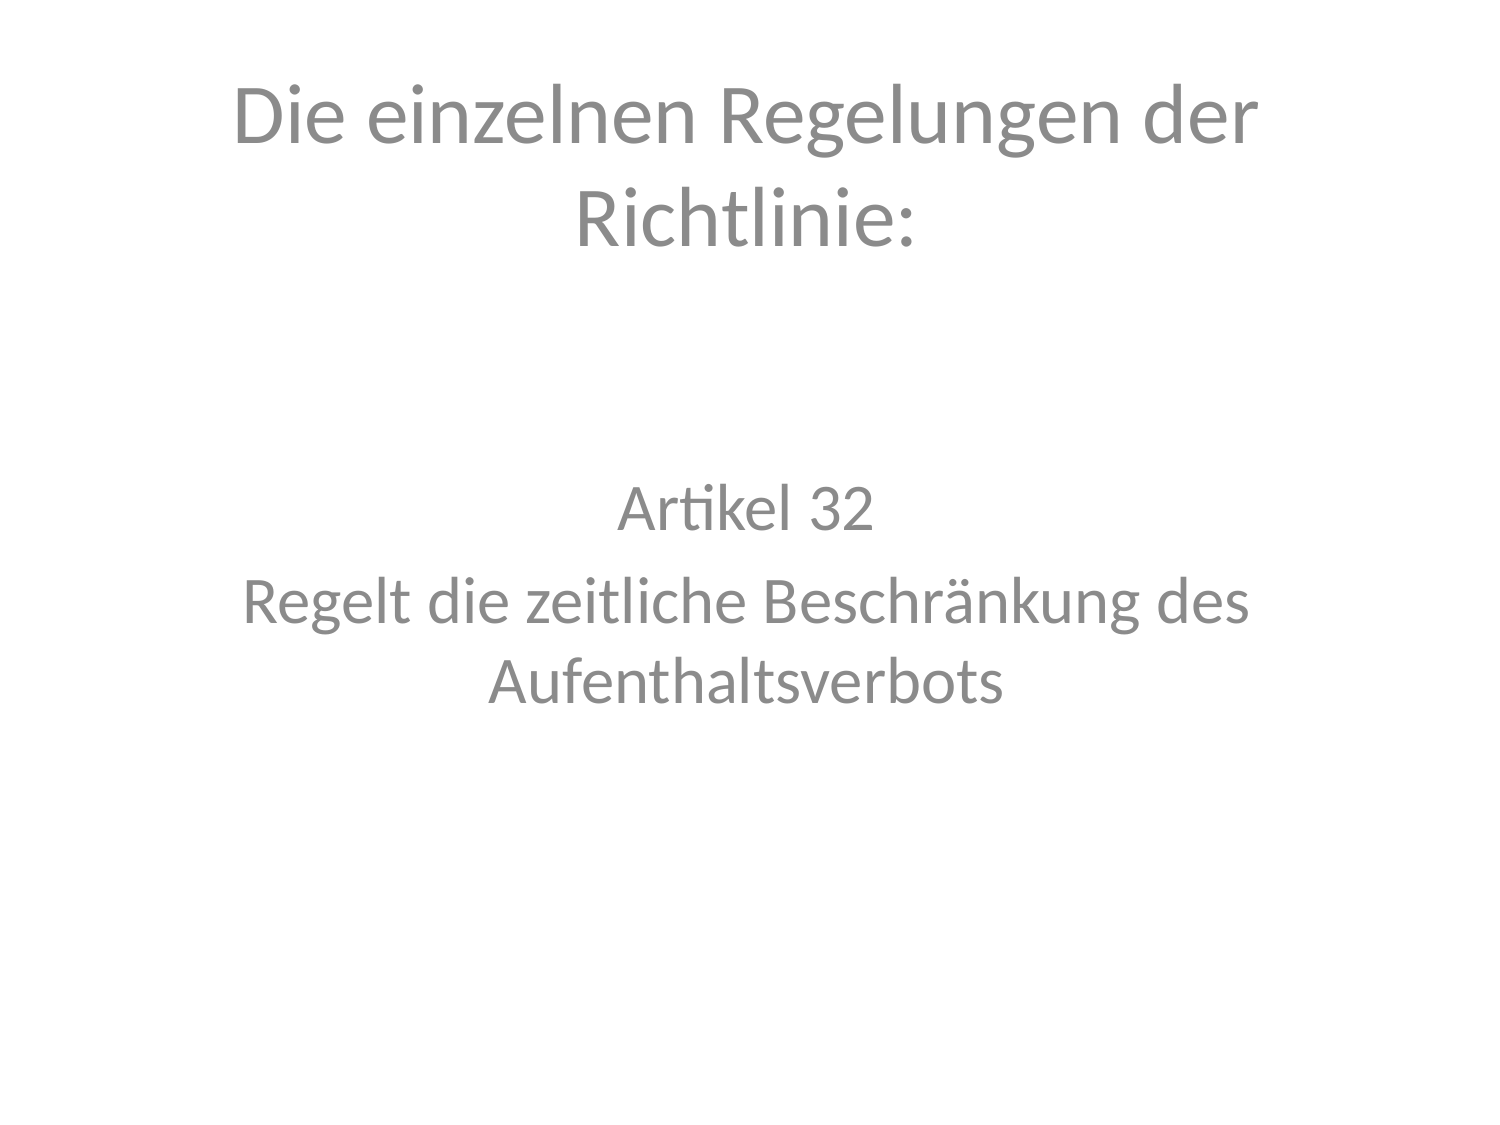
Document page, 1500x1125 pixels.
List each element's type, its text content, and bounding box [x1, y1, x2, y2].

subtitle Die einzelnen Regelungen der Richtlinie: Artikel 32 Regelt die zeitliche Beschränkung des Aufenthaltsverbots [48, 50, 1446, 1063]
